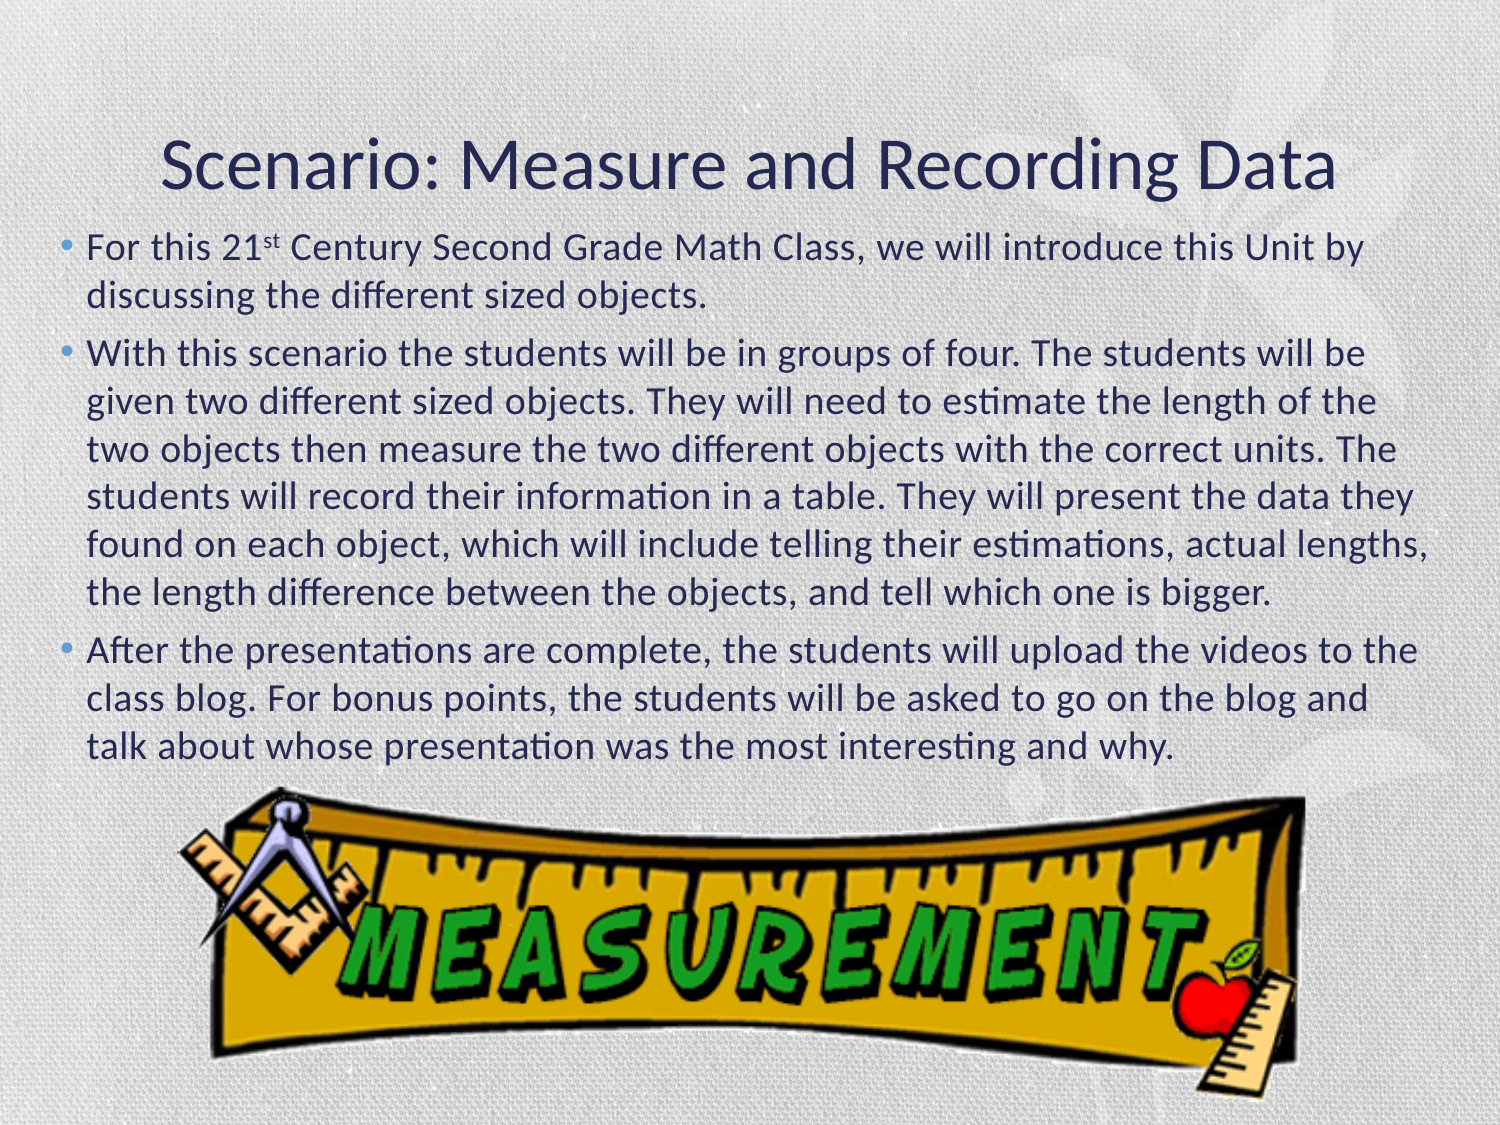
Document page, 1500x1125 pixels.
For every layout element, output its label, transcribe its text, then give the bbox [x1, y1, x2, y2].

picture [176, 784, 1324, 1102]
title Scenario: Measure and Recording Data [45, 37, 1455, 213]
list For this 21st Century Second Grade Math Class, we will introduce this Unit by discussing the different sized objects. With this scenario the students will be in groups of four. The students will be given two different sized objects. They will need to estimate the length of the two objects then measure the two different objects with the correct units. The students will record their information in a table. They will present the data they found on each object, which will include telling their estimations, actual lengths, the length difference between the objects, and tell which one is bigger. After the presentations are complete, the students will upload the videos to the class blog. For bonus points, the students will be asked to go on the blog and talk about whose presentation was the most interesting and why. [45, 213, 1455, 786]
